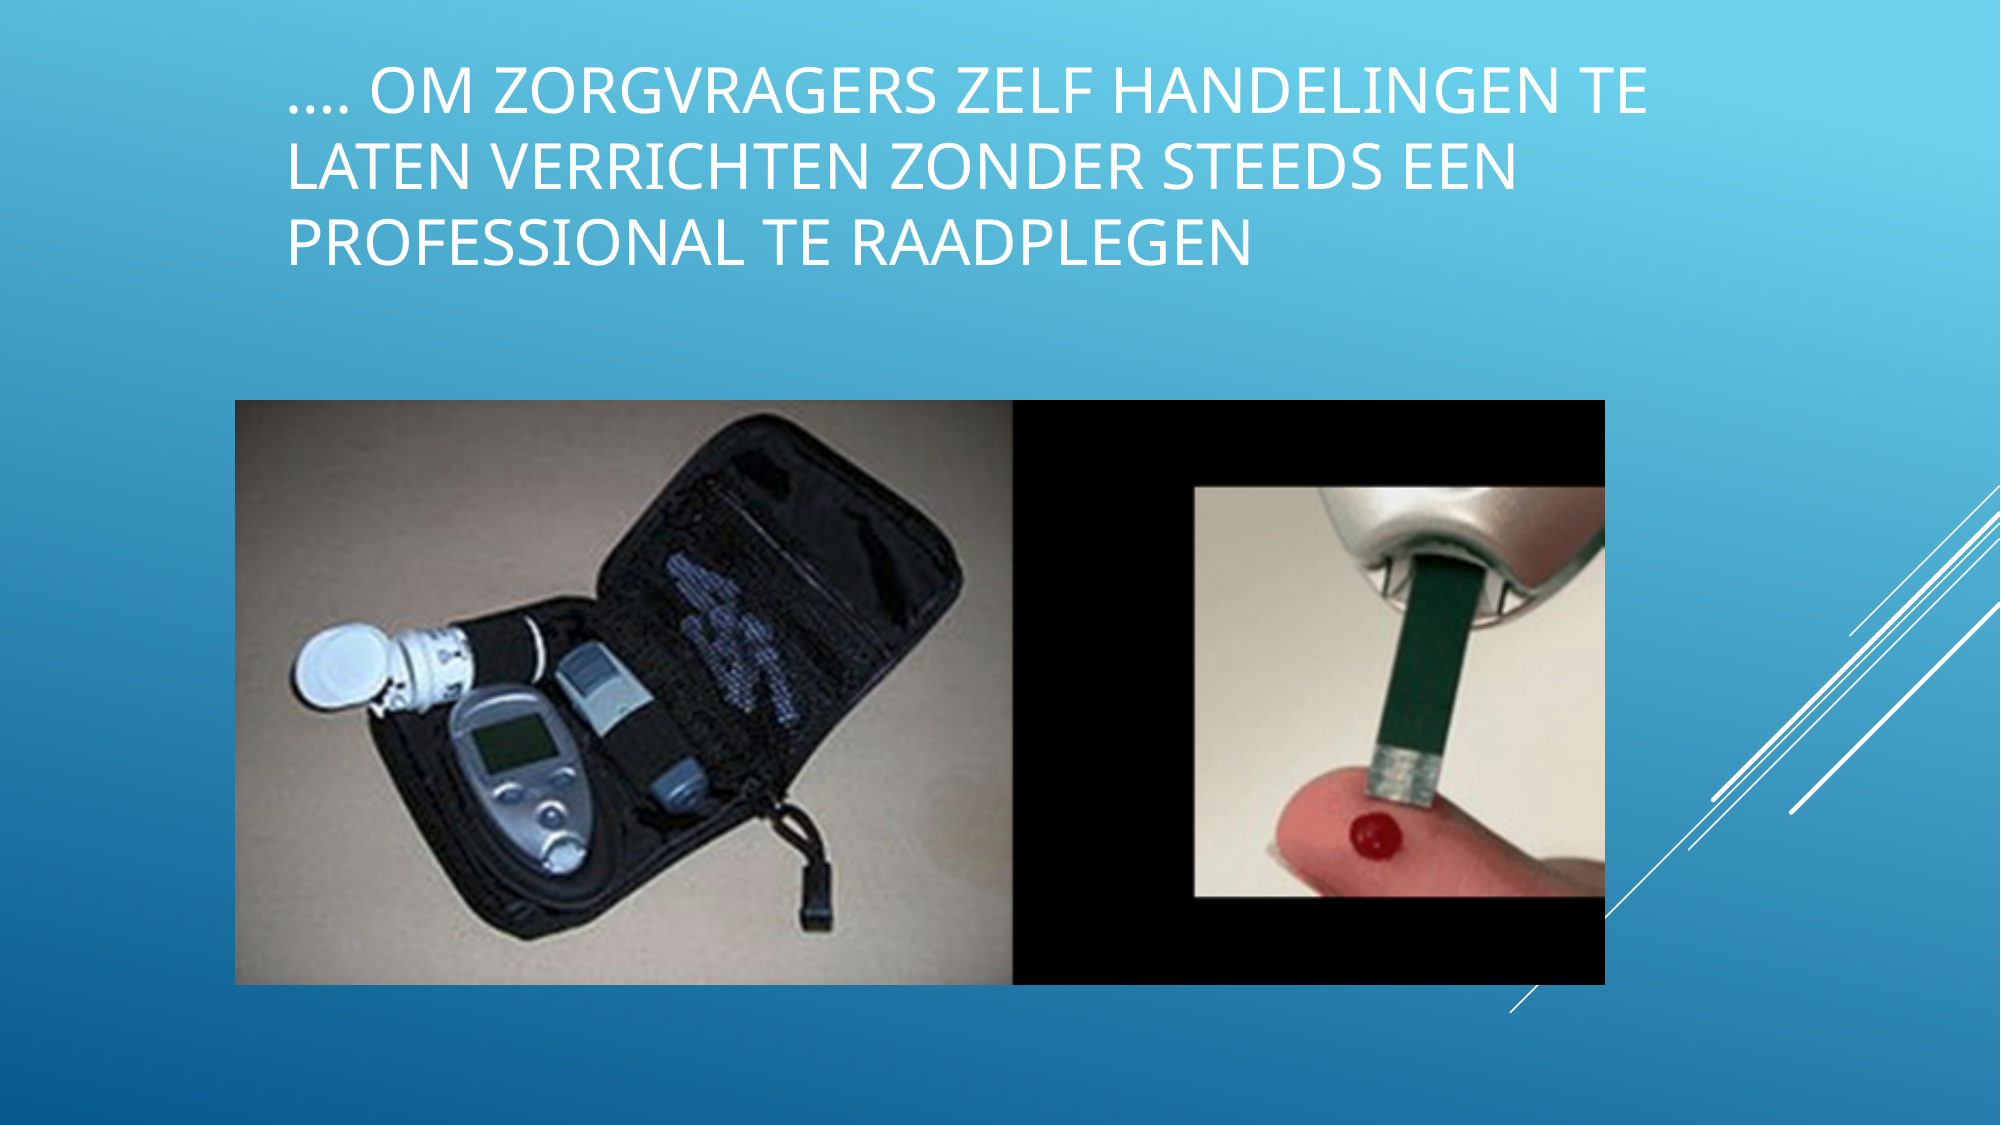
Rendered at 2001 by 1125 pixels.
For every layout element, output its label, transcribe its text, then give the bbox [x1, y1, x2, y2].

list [235, 399, 1605, 986]
title …. om zorgvragers zelf handelingen te laten verrichten zonder steeds een professional te raadplegen [270, 40, 1671, 288]
